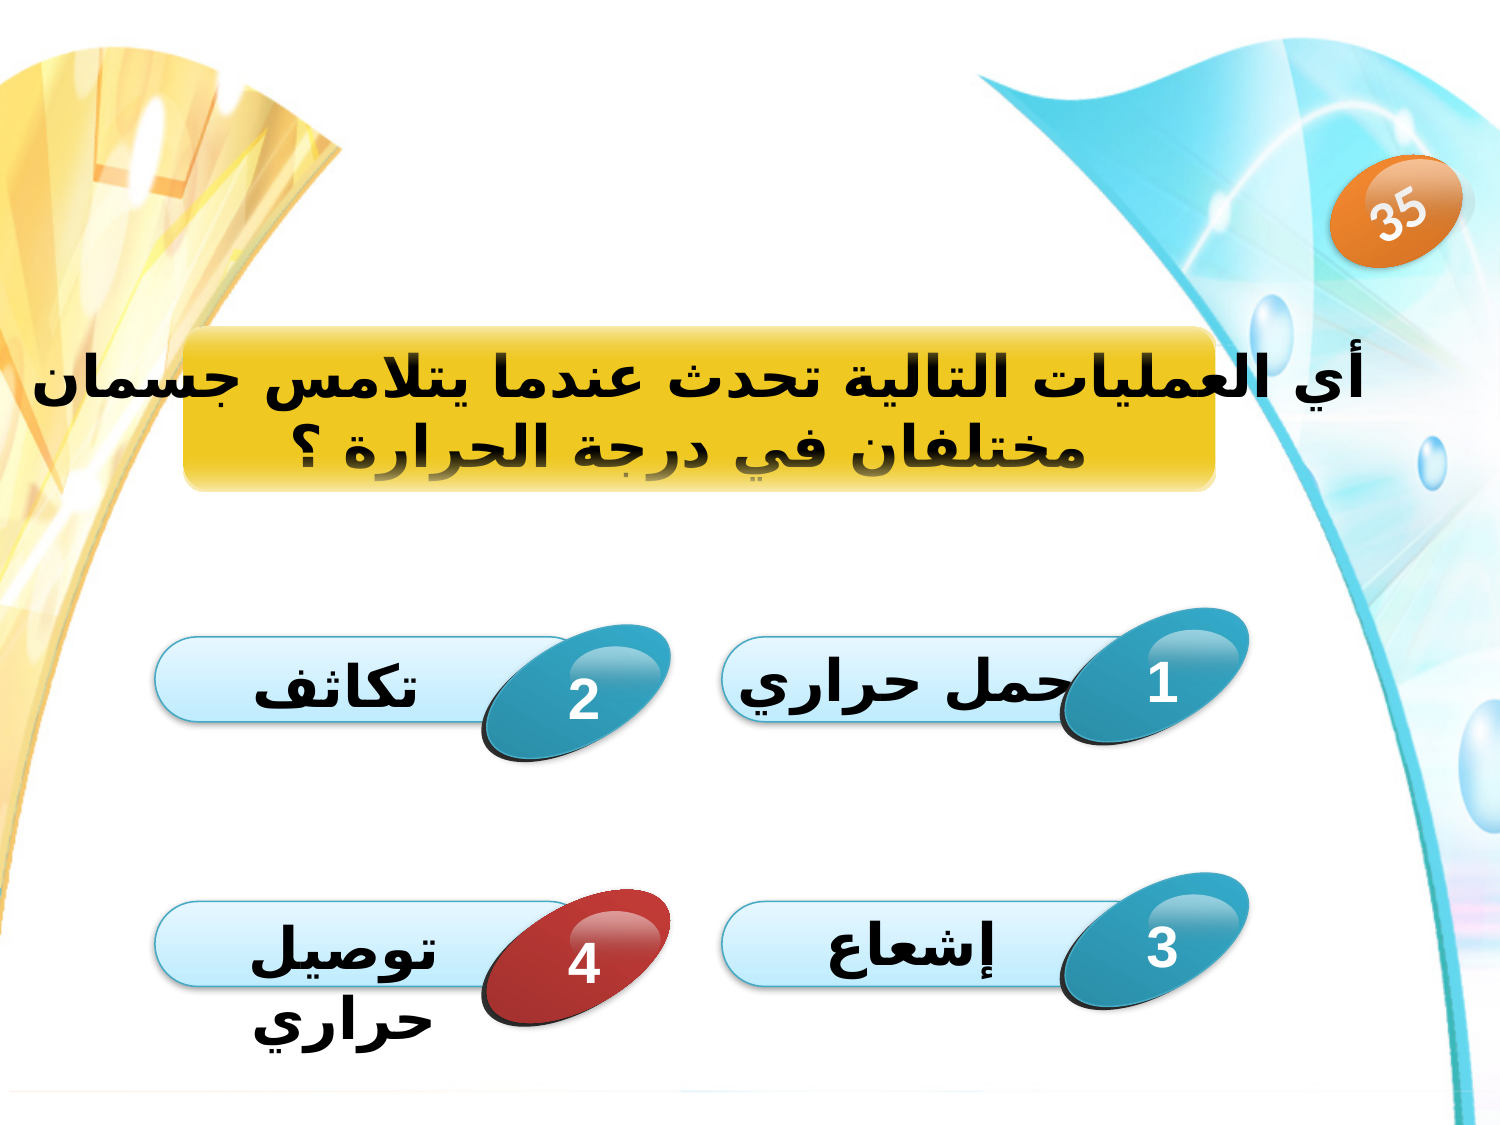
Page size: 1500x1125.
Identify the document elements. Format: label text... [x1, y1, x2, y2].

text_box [691, 888, 1259, 995]
text_box 35 [1330, 178, 1418, 268]
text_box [182, 325, 1216, 492]
picture [0, 0, 1500, 1125]
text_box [721, 623, 1259, 731]
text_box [135, 901, 680, 1018]
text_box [154, 636, 680, 747]
